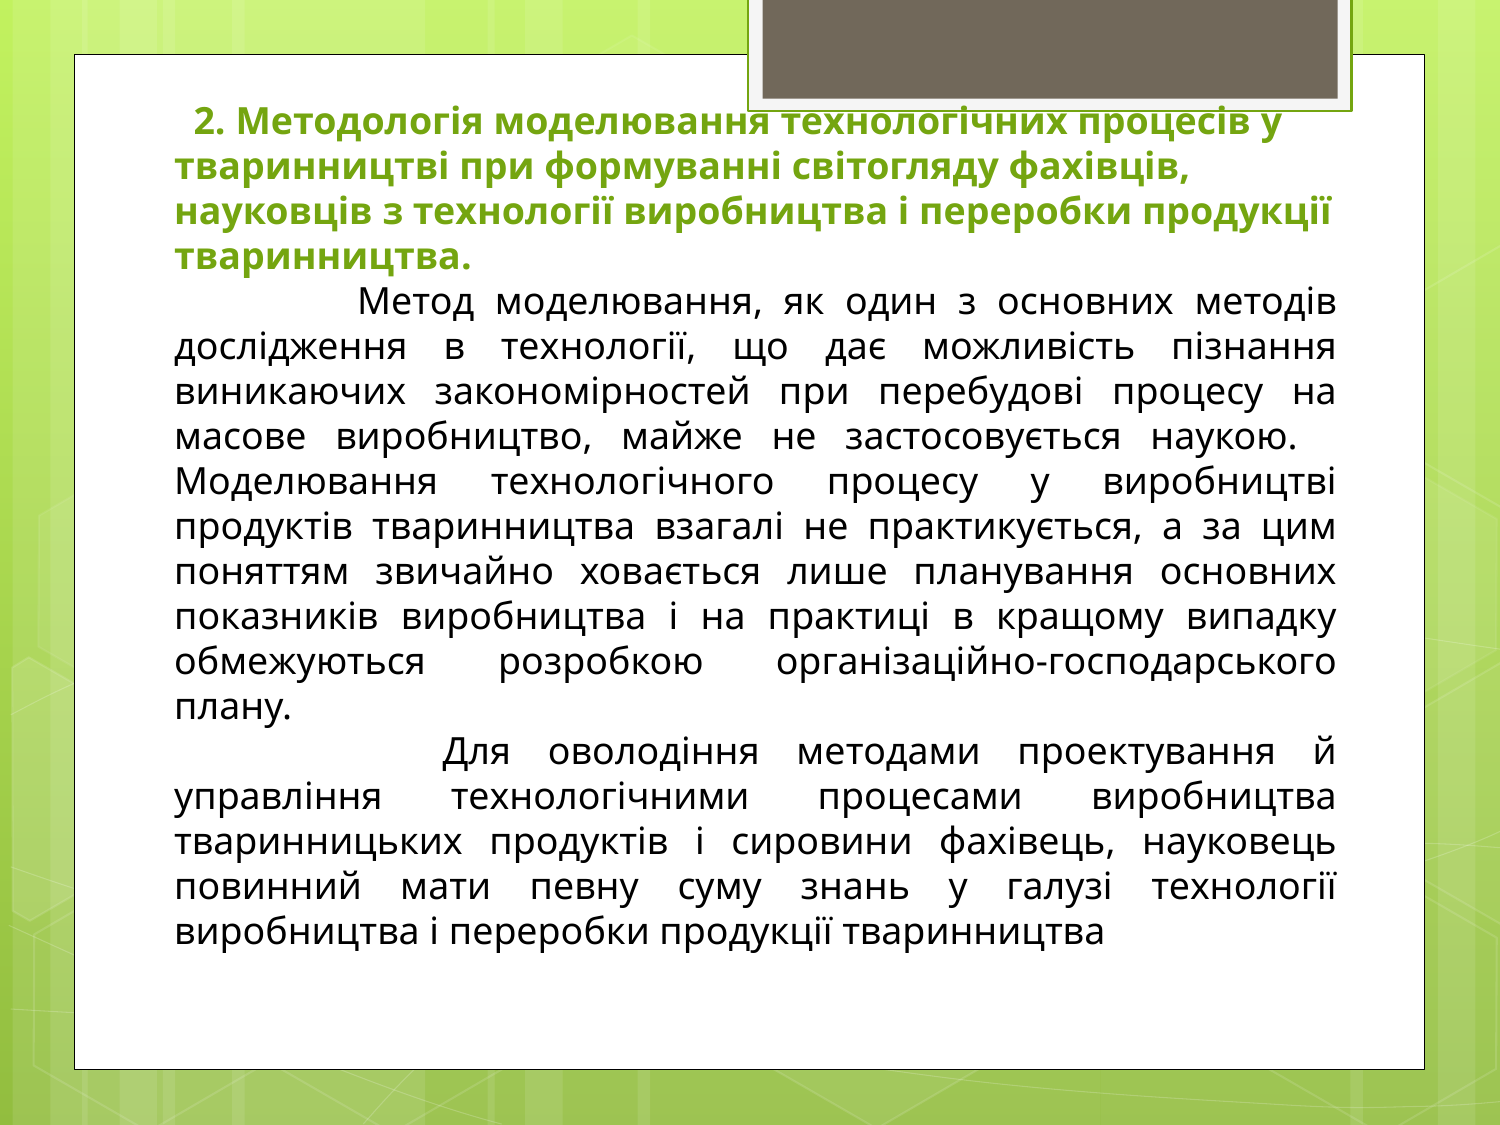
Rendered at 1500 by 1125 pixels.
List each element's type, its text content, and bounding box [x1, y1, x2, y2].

text_box 2. Методологія моделювання технологічних процесів у тваринництві при формуванні світогляду фахівців, науковців з технології виробництва і переробки продукції тваринництва. Метод моделювання, як один з основних методів дослідження в технології, що дає можливість пізнання виникаючих закономірностей при перебудові процесу на масове виробництво, майже не застосовується наукою. Моделювання технологічного процесу у виробництві продуктів тваринництва взагалі не практикується, а за цим поняттям звичайно ховається лише планування основних показників виробництва і на практиці в кращому випадку обмежуються розробкою організаційно-господарського плану. Для оволодіння методами проектування й управління технологічними процесами виробництва тваринницьких продуктів і сировини фахівець, науковець повинний мати певну суму знань у галузі технології виробництва і переробки продукції тваринництва [159, 89, 1353, 960]
